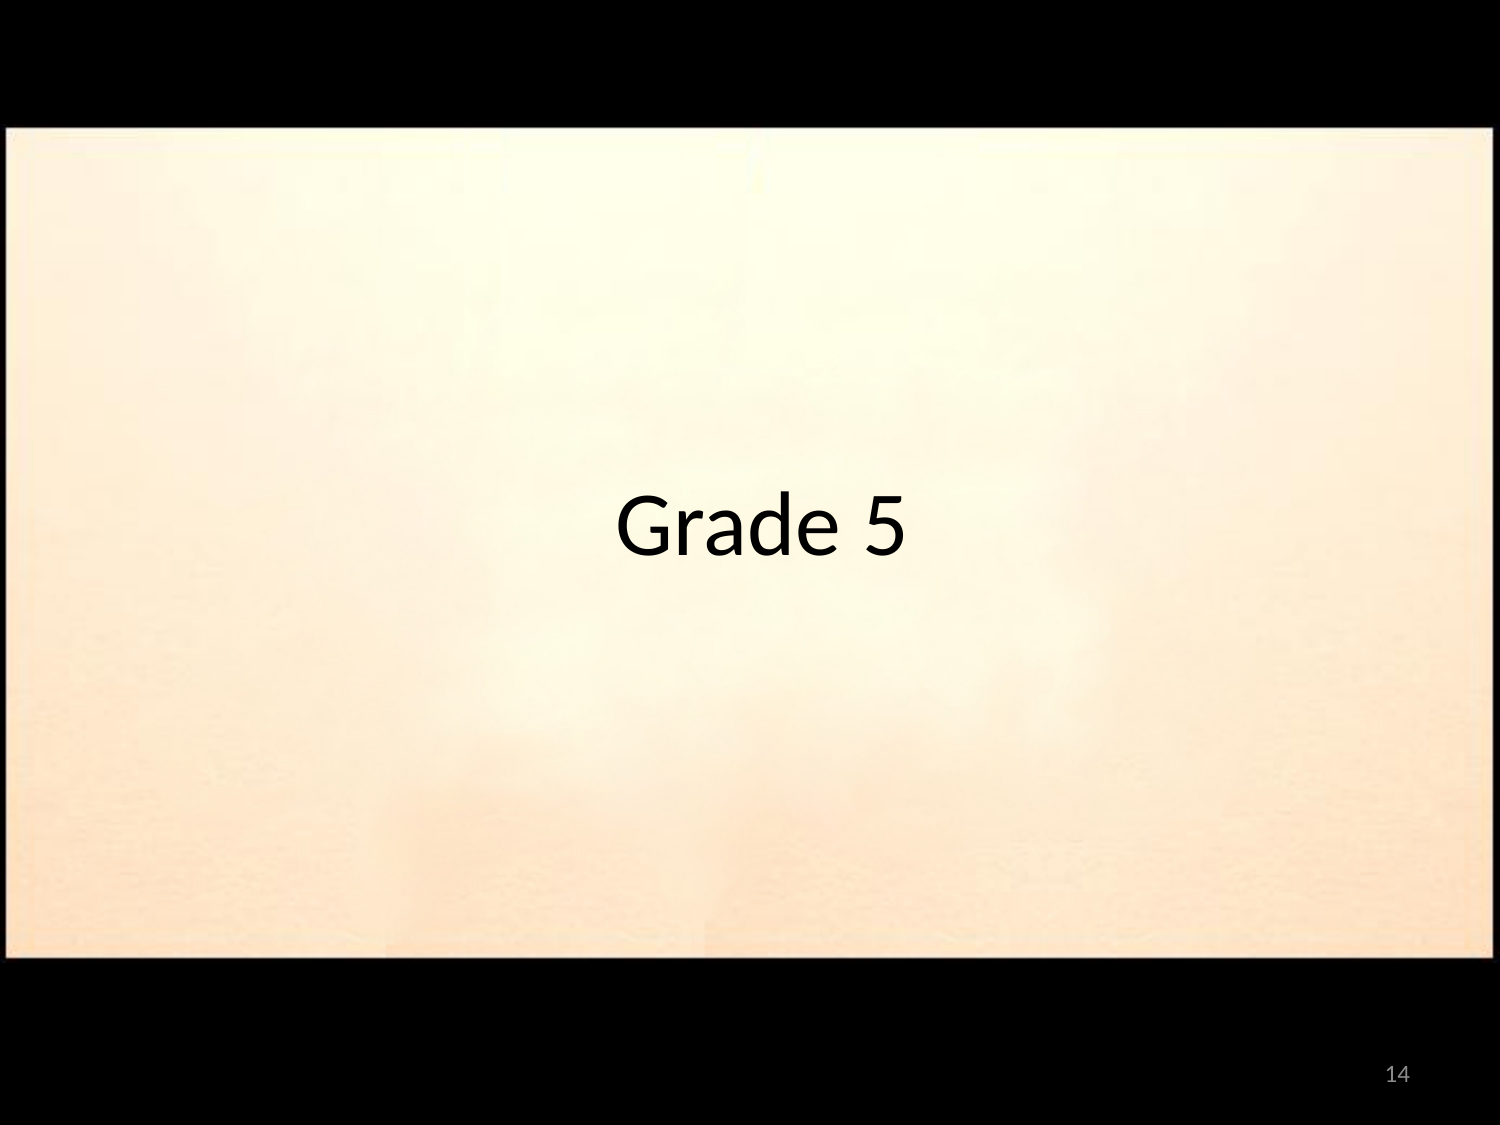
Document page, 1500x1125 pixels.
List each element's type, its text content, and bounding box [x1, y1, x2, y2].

slide_number 14 [1074, 1042, 1425, 1103]
picture [0, 124, 1500, 963]
